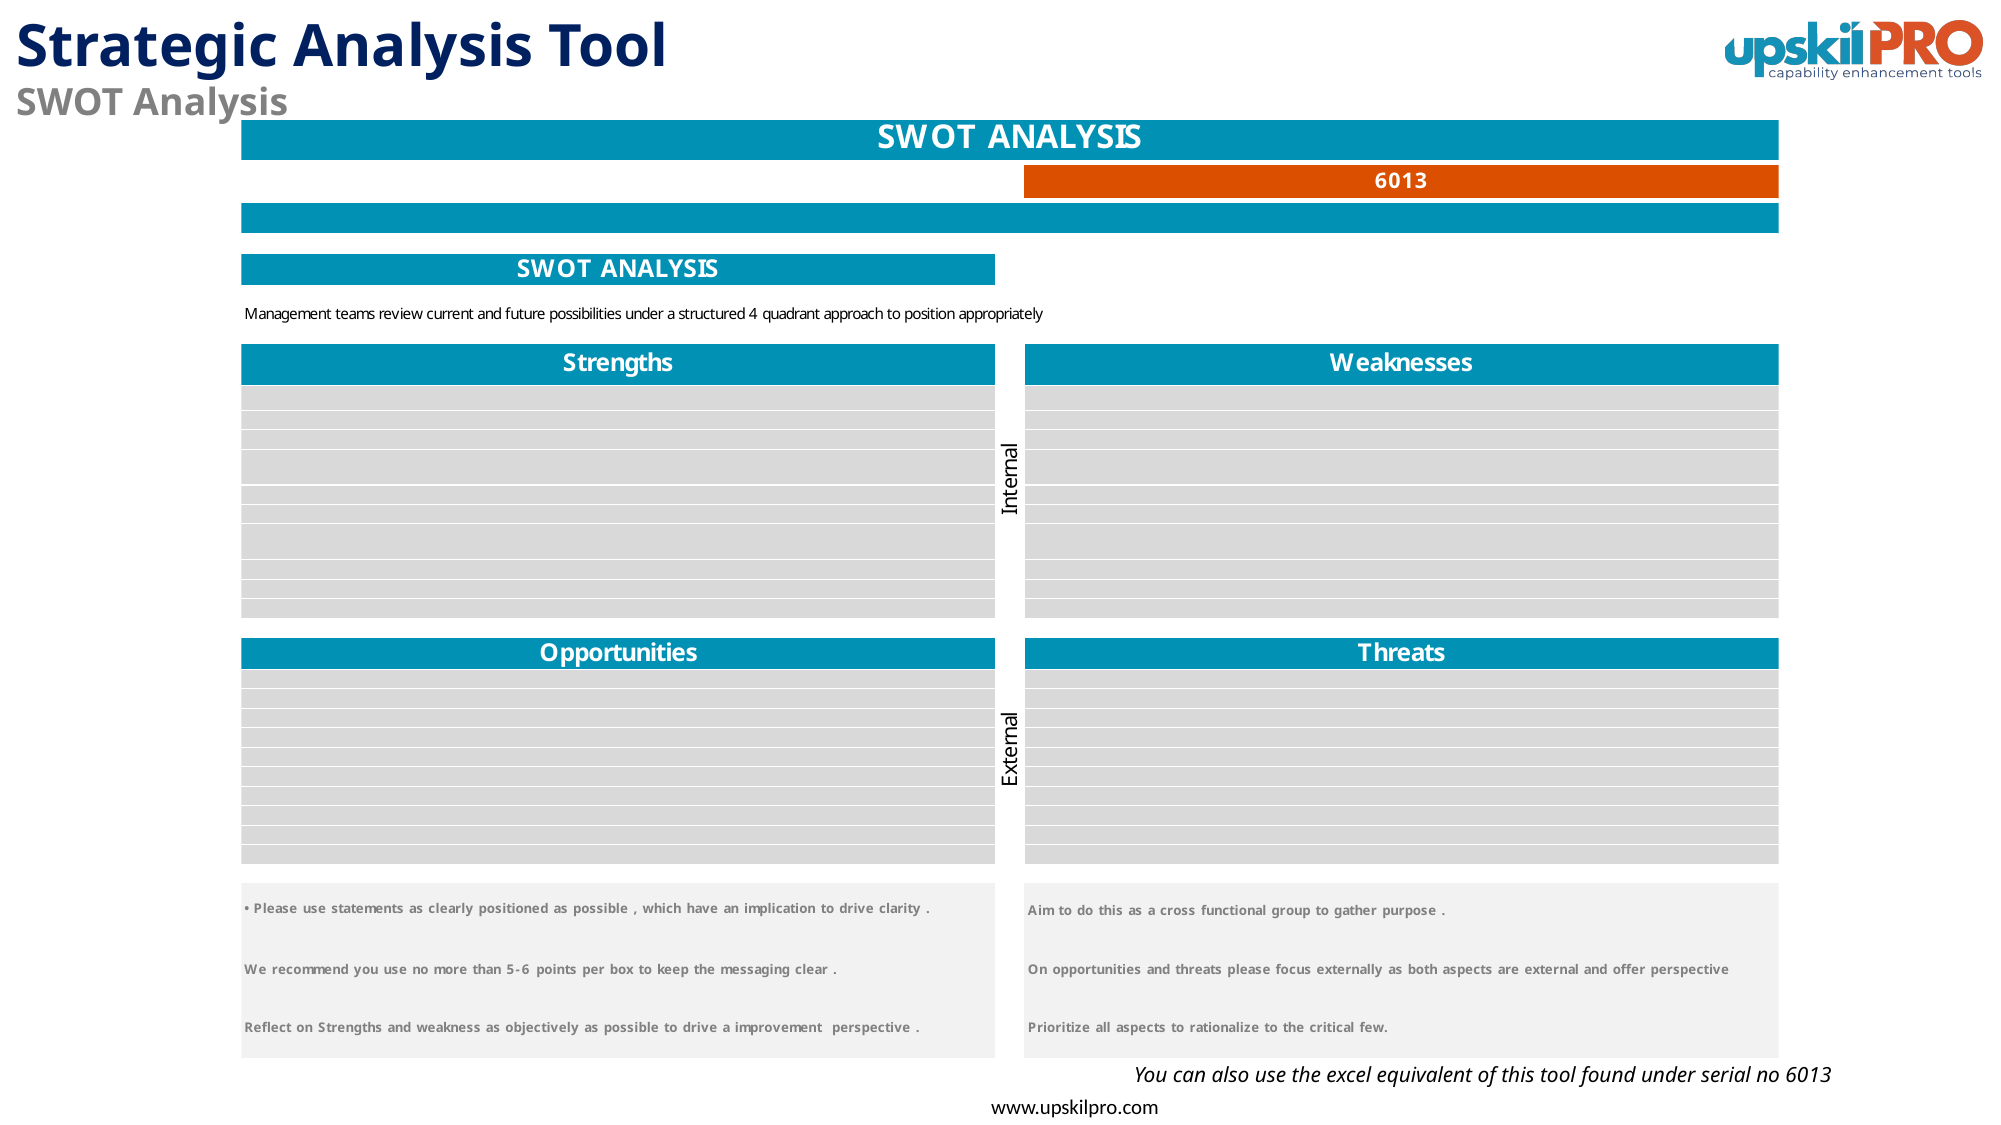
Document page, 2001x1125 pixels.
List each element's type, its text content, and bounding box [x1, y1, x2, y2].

picture [240, 118, 1780, 1060]
text_box www.upskilpro.com [793, 1085, 1357, 1125]
text_box You can also use the excel equivalent of this tool found under serial no 6013 [1119, 1054, 1898, 1095]
picture [1725, 20, 1983, 81]
text_box Strategic Analysis Tool SWOT Analysis [1, 0, 1564, 131]
